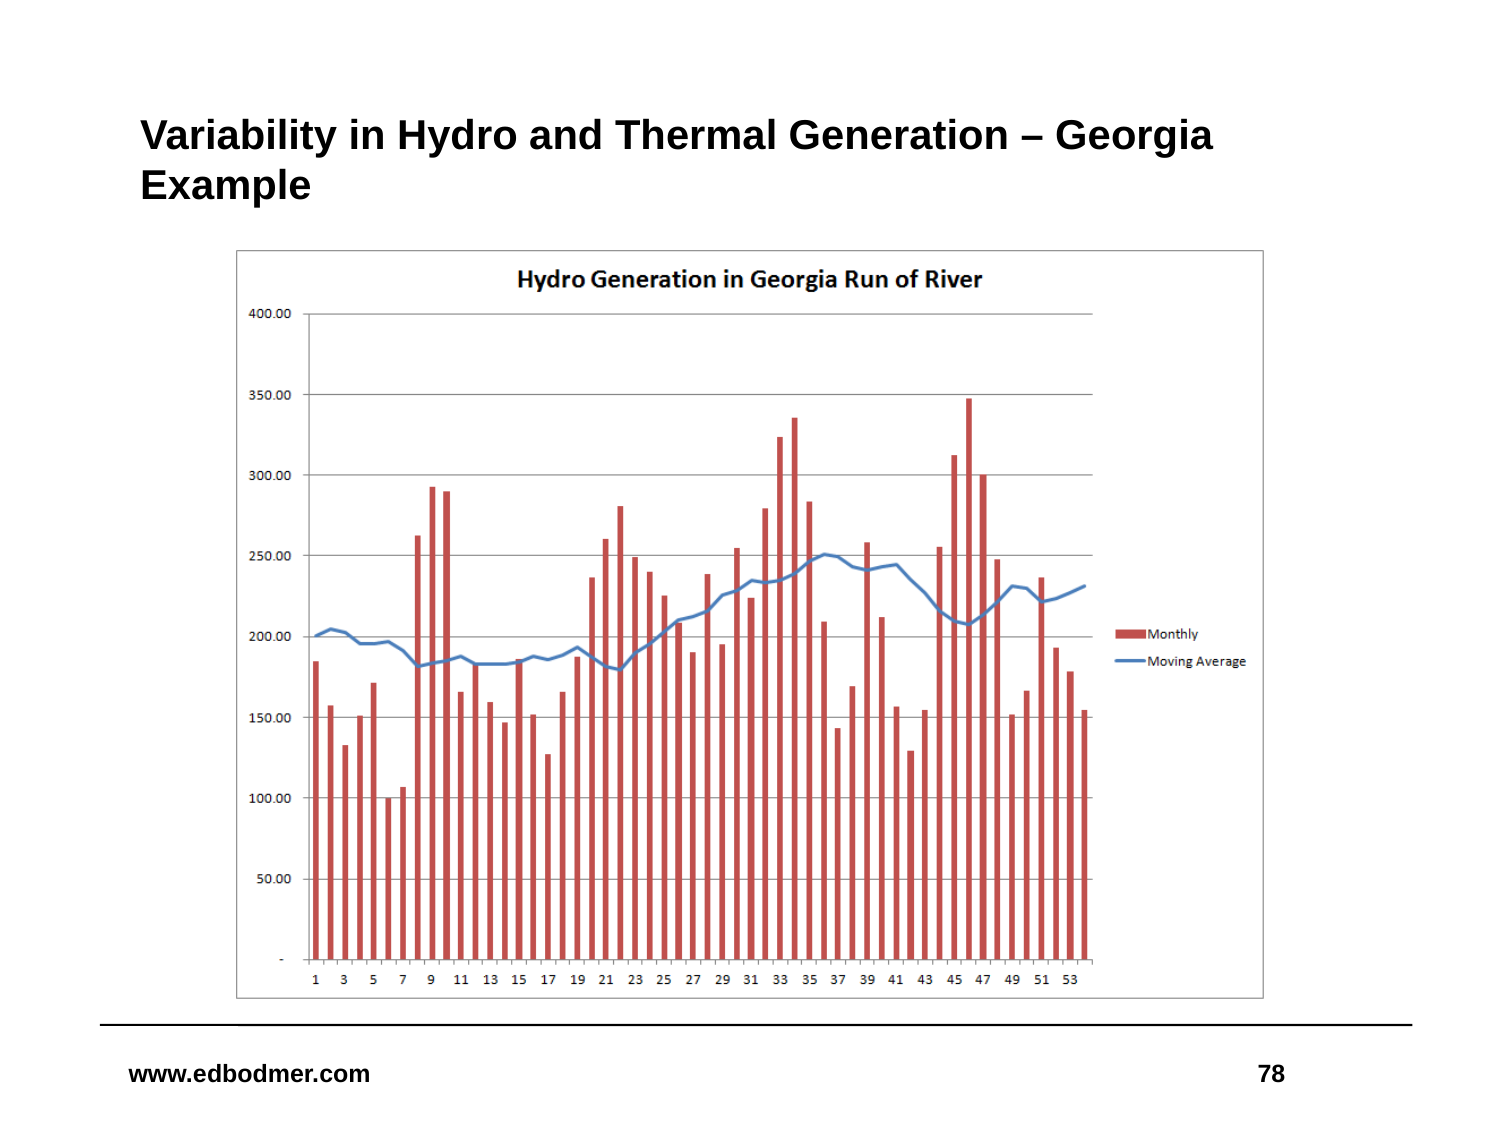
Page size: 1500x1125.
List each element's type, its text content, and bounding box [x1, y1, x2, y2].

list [235, 249, 1265, 1001]
title Variability in Hydro and Thermal Generation – Georgia Example [125, 99, 1288, 225]
